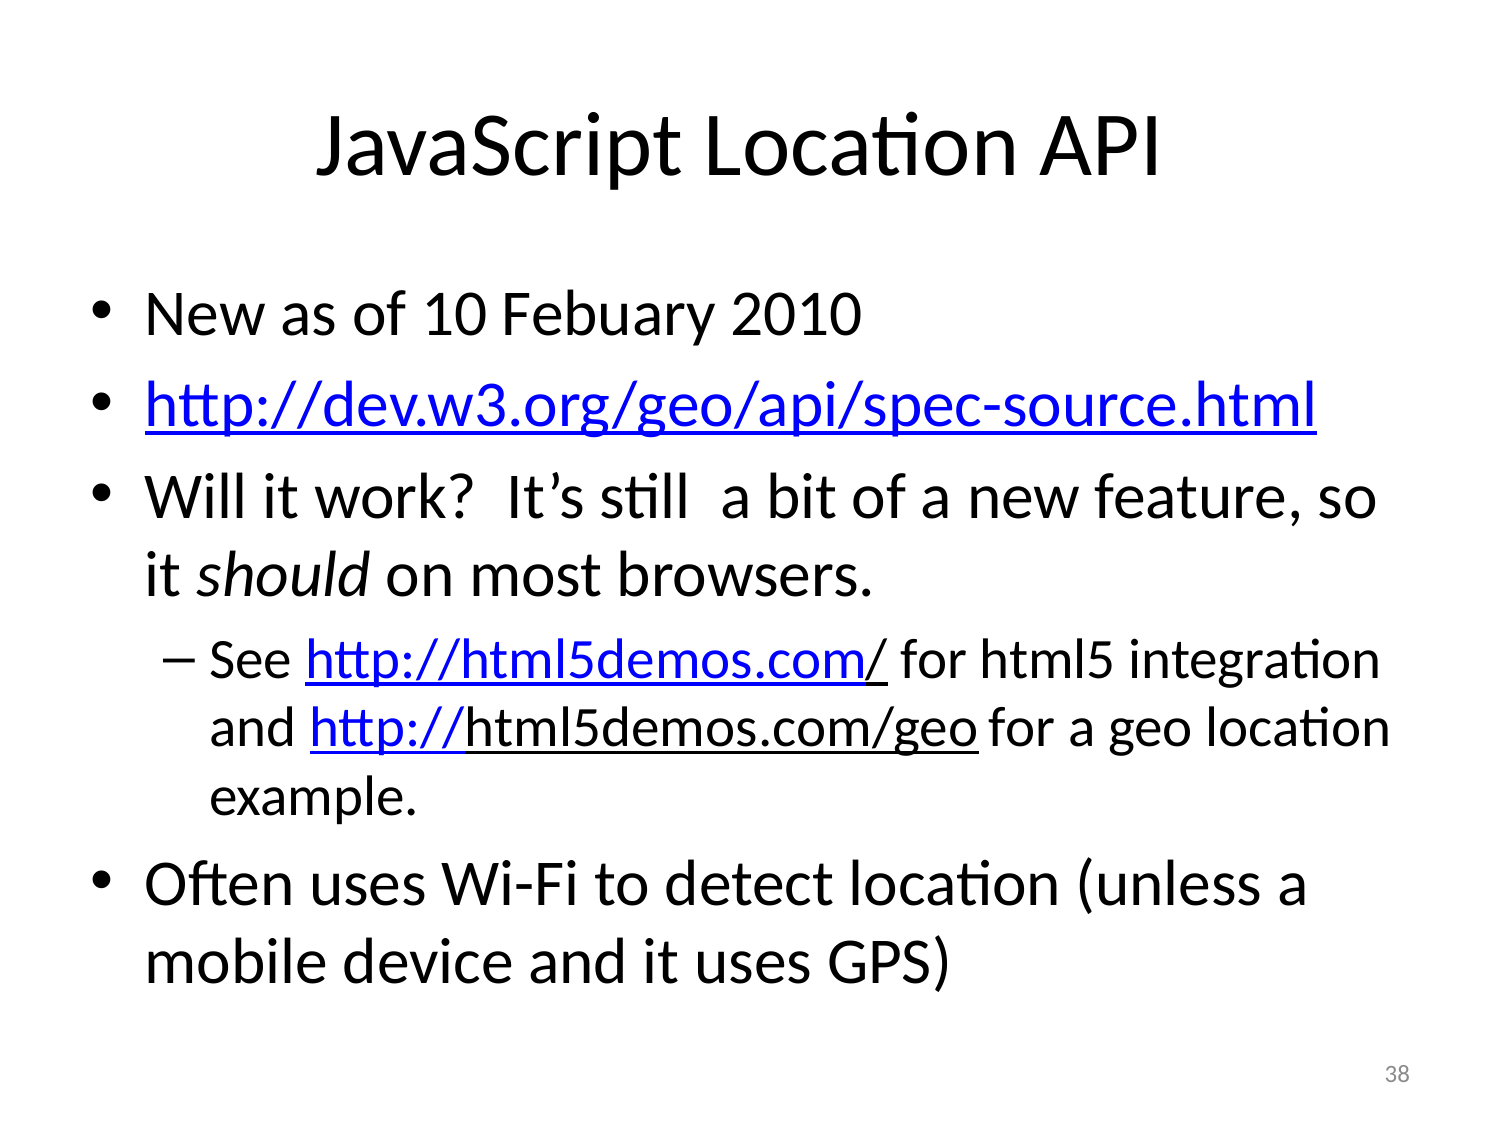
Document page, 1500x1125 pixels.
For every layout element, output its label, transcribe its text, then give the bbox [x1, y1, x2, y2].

slide_number 38 [1074, 1042, 1425, 1103]
list New as of 10 Febuary 2010 http://dev.w3.org/geo/api/spec-source.html Will it work? It’s still a bit of a new feature, so it should on most browsers. See http://html5demos.com/ for html5 integration and http://html5demos.com/geo for a geo location example. Often uses Wi-Fi to detect location (unless a mobile device and it uses GPS) [75, 262, 1425, 1005]
title JavaScript Location API [75, 45, 1425, 233]
